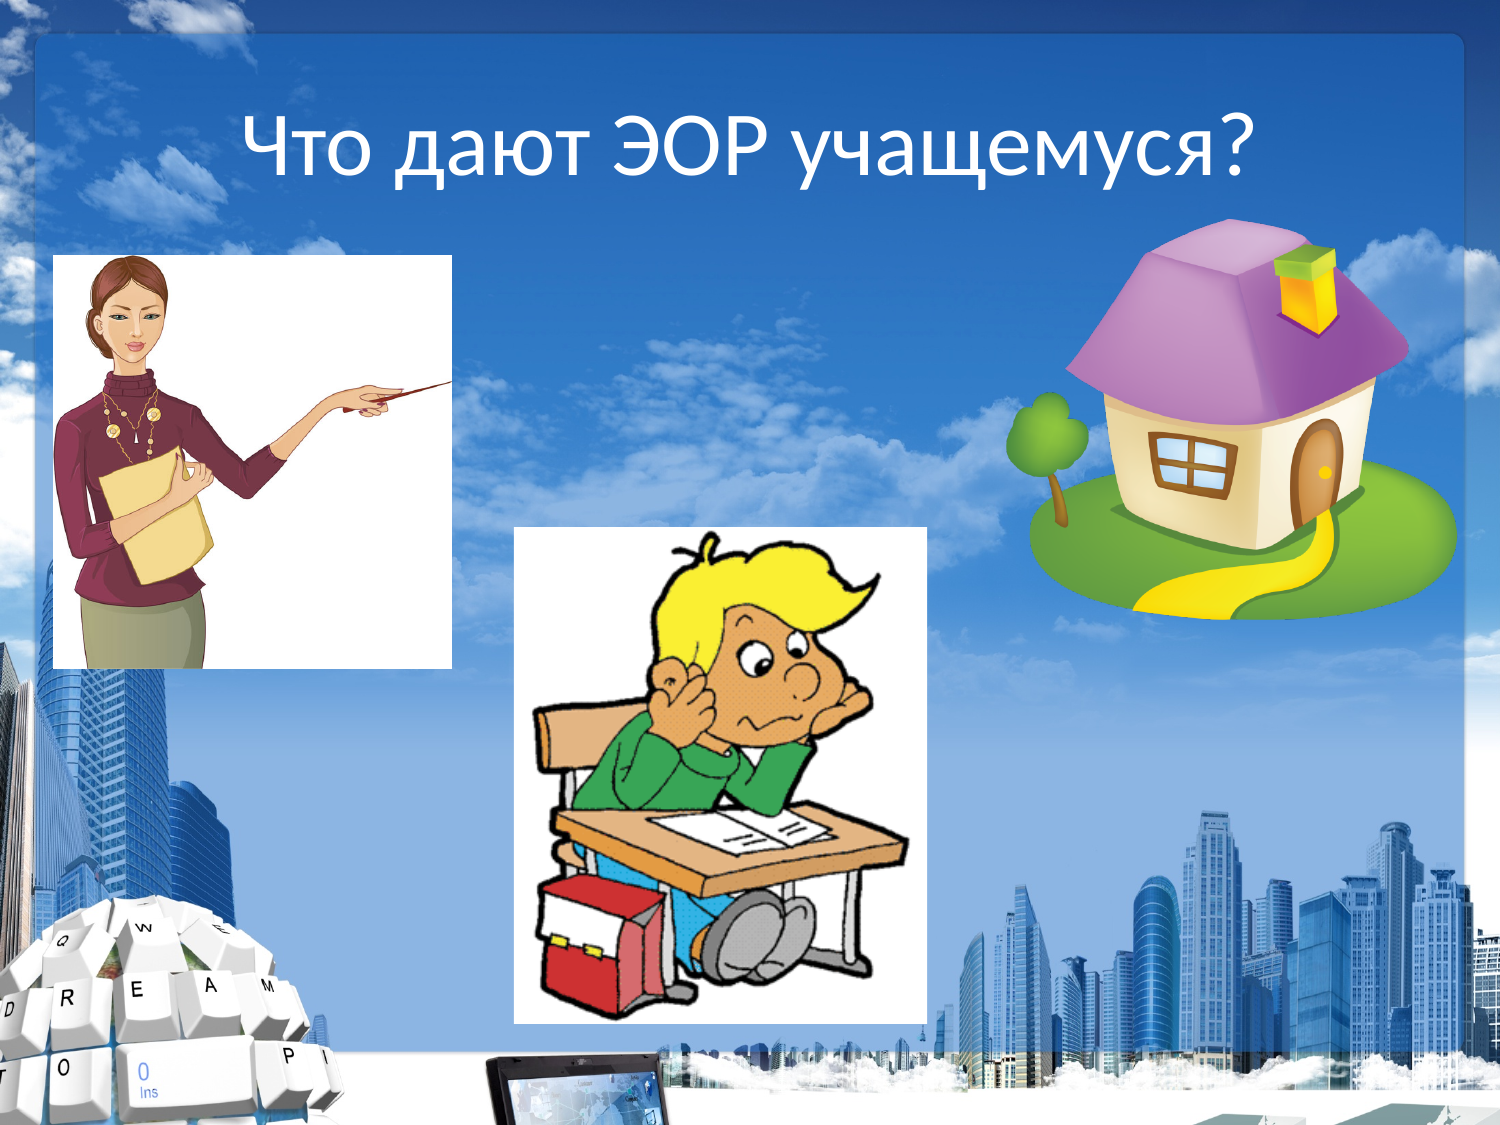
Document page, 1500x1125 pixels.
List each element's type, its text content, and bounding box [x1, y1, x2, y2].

picture [0, 0, 1500, 1125]
title Что дают ЭОР учащемуся? [75, 45, 1425, 233]
